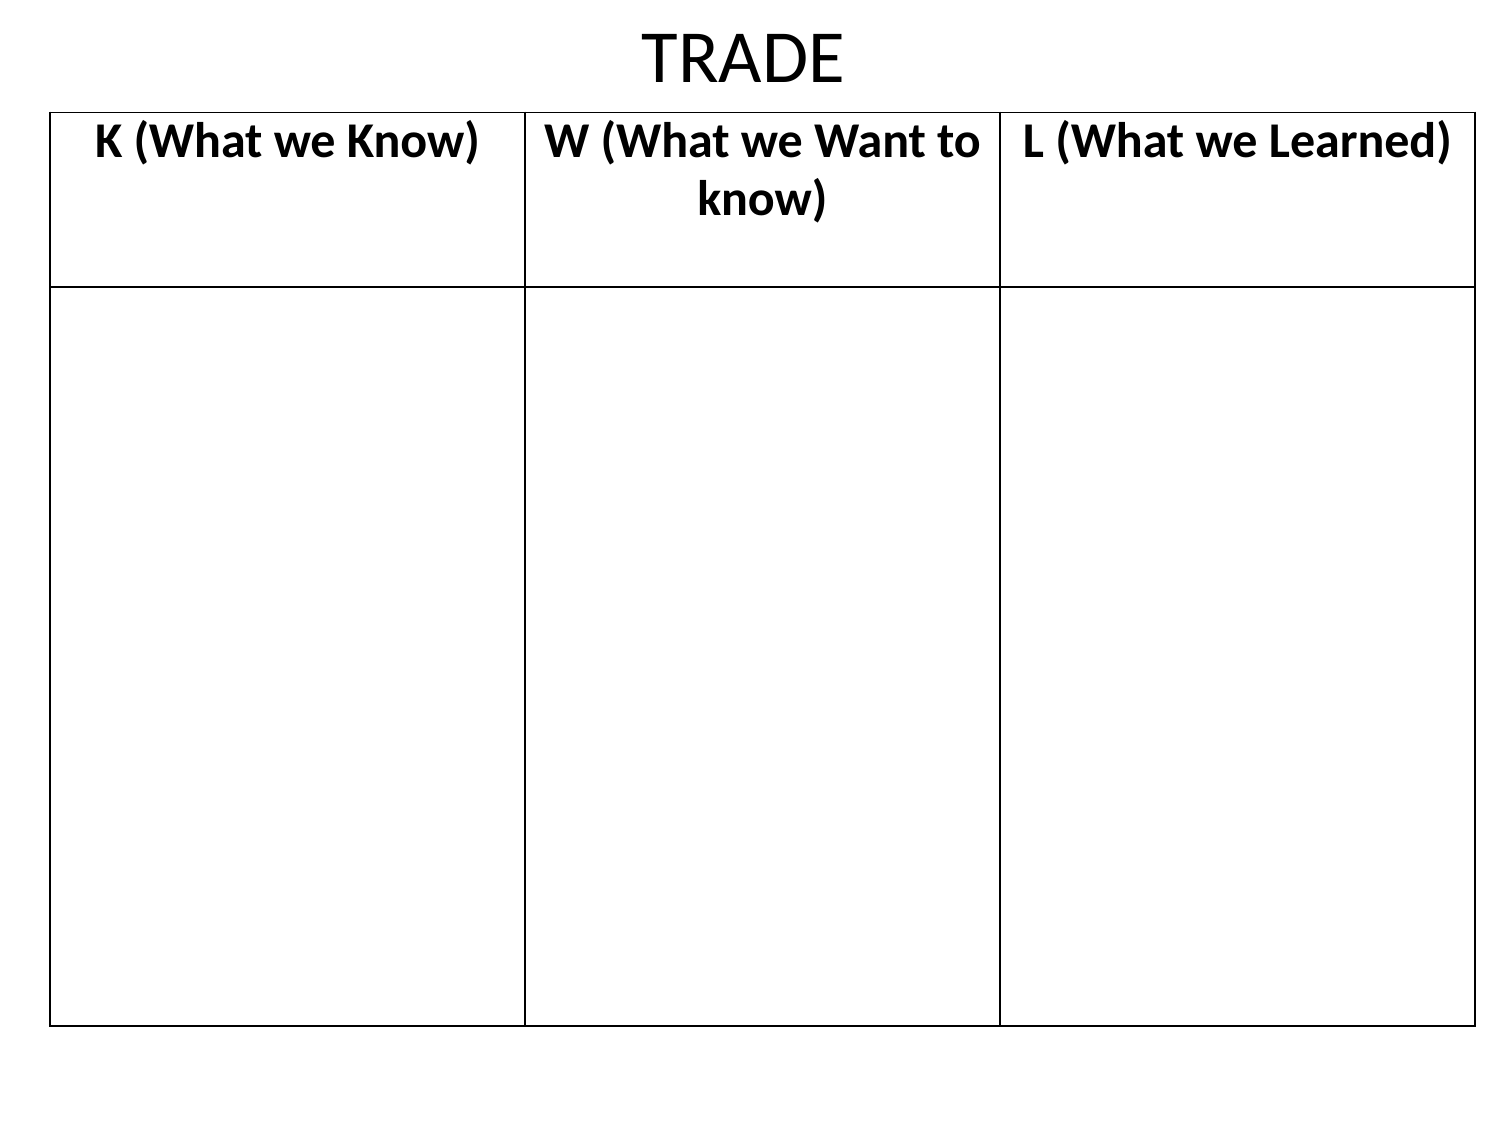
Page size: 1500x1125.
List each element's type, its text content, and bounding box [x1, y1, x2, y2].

table_header L (What we Learned) [1001, 113, 1474, 286]
table_header K (What we Know) [51, 113, 524, 286]
table_cell [1001, 288, 1474, 1025]
table_cell [526, 288, 999, 1025]
table_cell [51, 288, 524, 1025]
text_box TRADE [324, 0, 1163, 105]
table_header W (What we Want to know) [526, 113, 999, 286]
